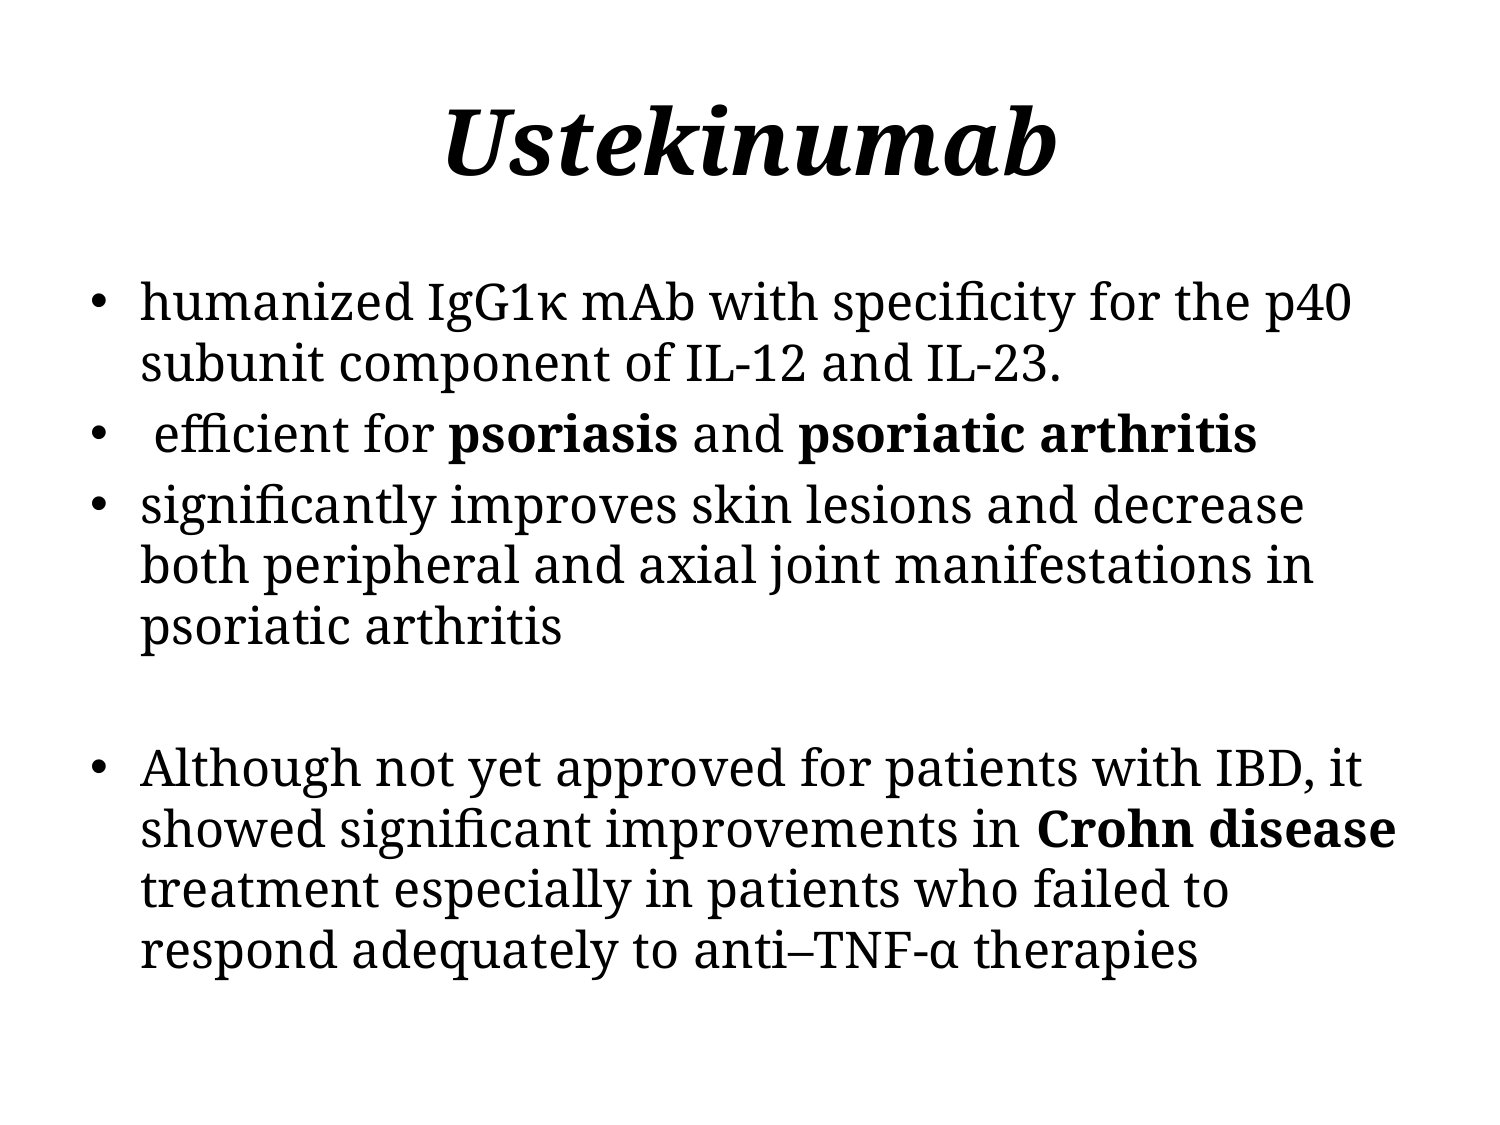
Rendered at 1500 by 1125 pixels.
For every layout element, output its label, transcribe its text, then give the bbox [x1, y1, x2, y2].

list humanized IgG1κ mAb with specificity for the p40 subunit component of IL-12 and IL-23. efficient for psoriasis and psoriatic arthritis significantly improves skin lesions and decrease both peripheral and axial joint manifestations in psoriatic arthritis Although not yet approved for patients with IBD, it showed significant improvements in Crohn disease treatment especially in patients who failed to respond adequately to anti–TNF-α therapies [75, 262, 1425, 1005]
title Ustekinumab [75, 45, 1425, 233]
